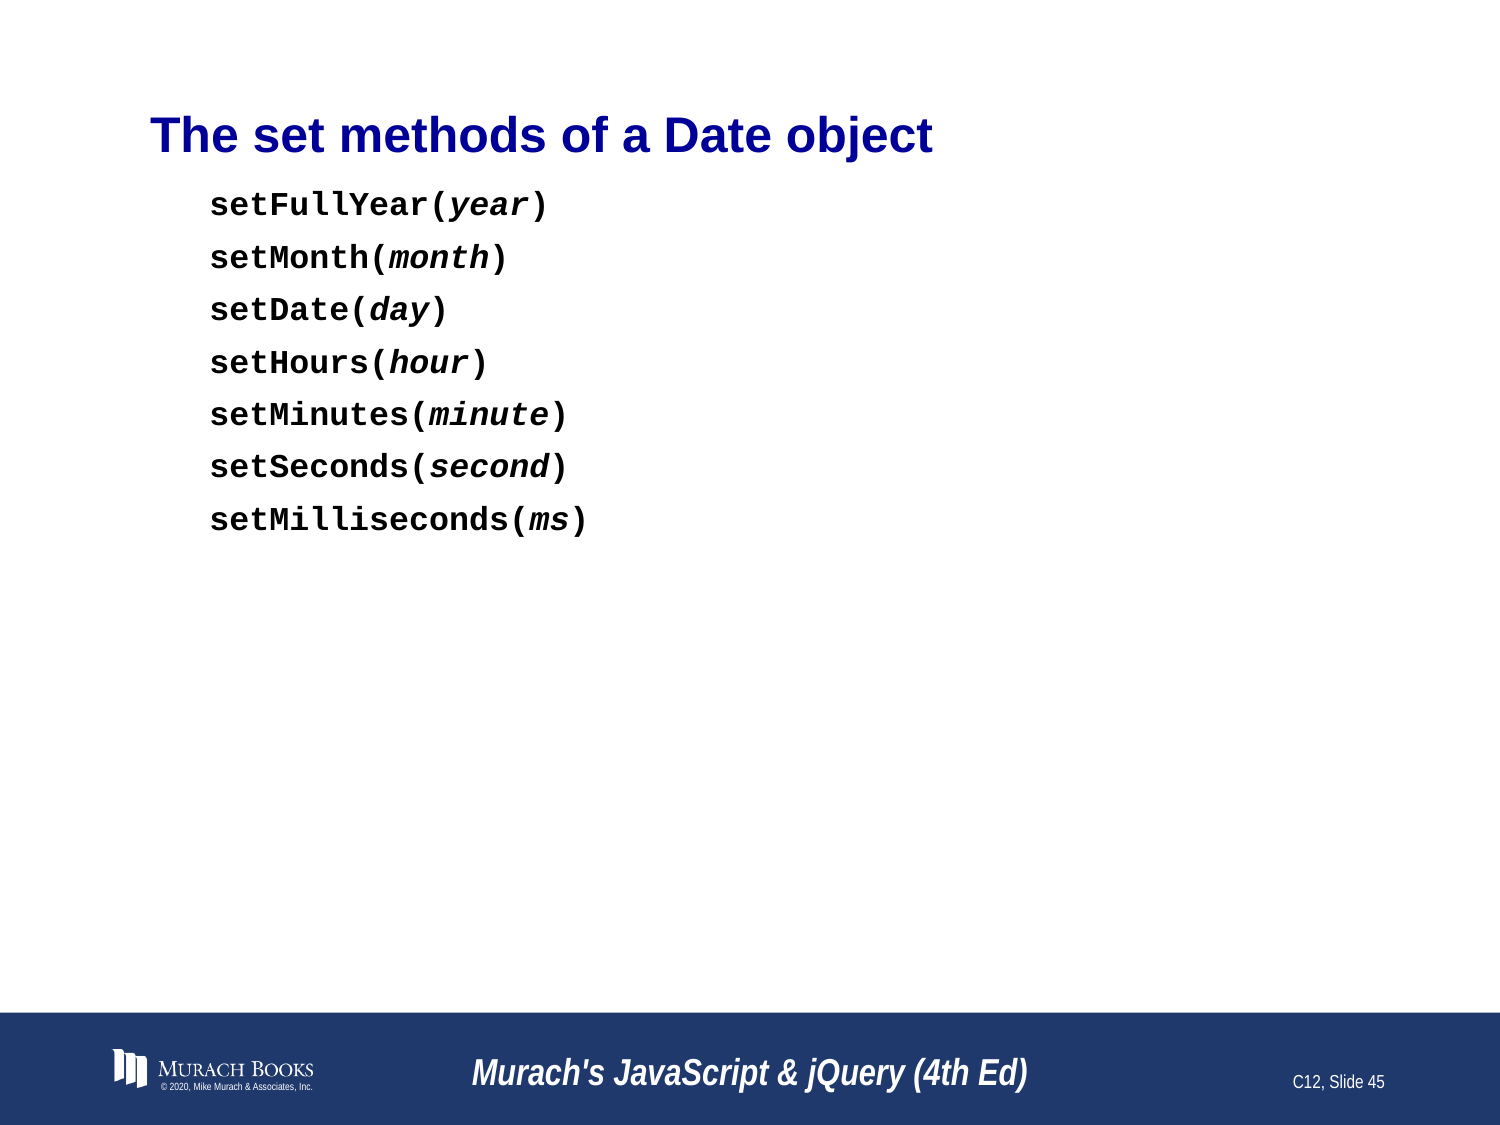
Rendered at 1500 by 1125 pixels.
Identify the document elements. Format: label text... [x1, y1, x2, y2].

slide_number Murach's JavaScript & jQuery (4th Ed) [463, 1025, 1050, 1100]
list setFullYear(year) setMonth(month) setDate(day) setHours(hour) setMinutes(minute) setSeconds(second) setMilliseconds(ms) [137, 174, 1350, 975]
title The set methods of a Date object [150, 102, 1350, 164]
footer © 2020, Mike Murach & Associates, Inc. [12, 1025, 463, 1100]
slide_number C12, Slide 45 [1087, 1025, 1400, 1100]
